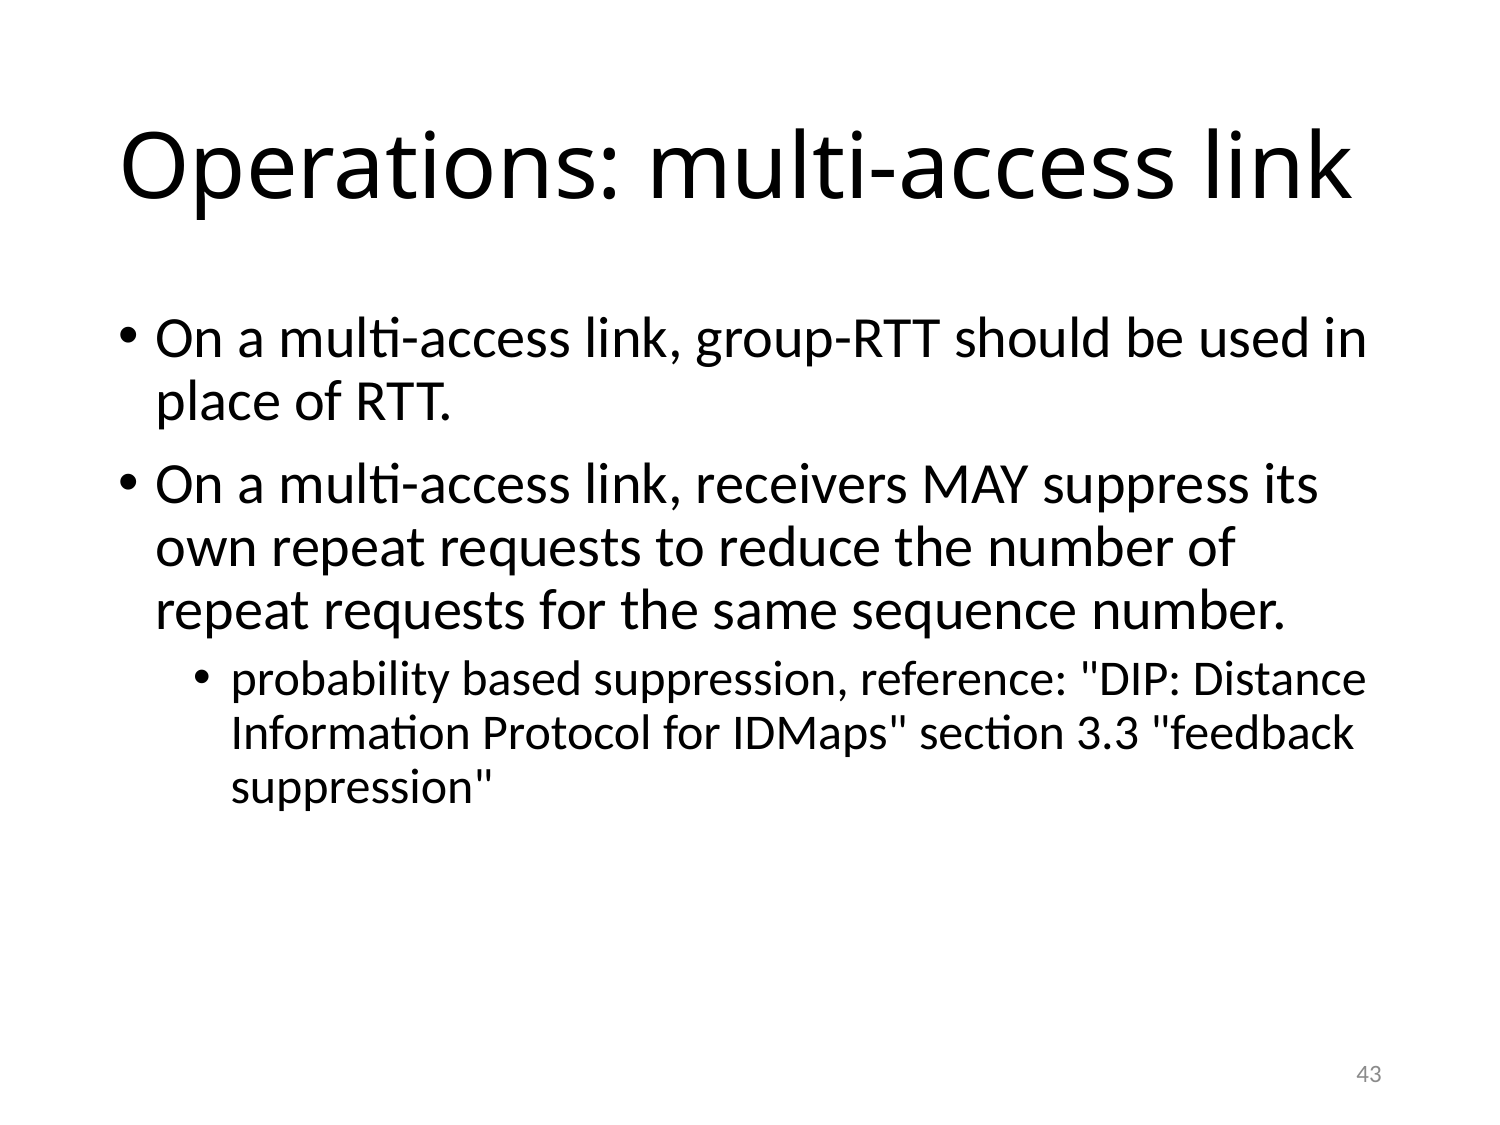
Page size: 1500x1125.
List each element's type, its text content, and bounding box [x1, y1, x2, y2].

slide_number 43 [1059, 1042, 1397, 1103]
title Operations: multi-access link [103, 59, 1397, 278]
list On a multi-access link, group-RTT should be used in place of RTT. On a multi-access link, receivers MAY suppress its own repeat requests to reduce the number of repeat requests for the same sequence number. probability based suppression, reference: "DIP: Distance Information Protocol for IDMaps" section 3.3 "feedback suppression" [103, 299, 1397, 1014]
